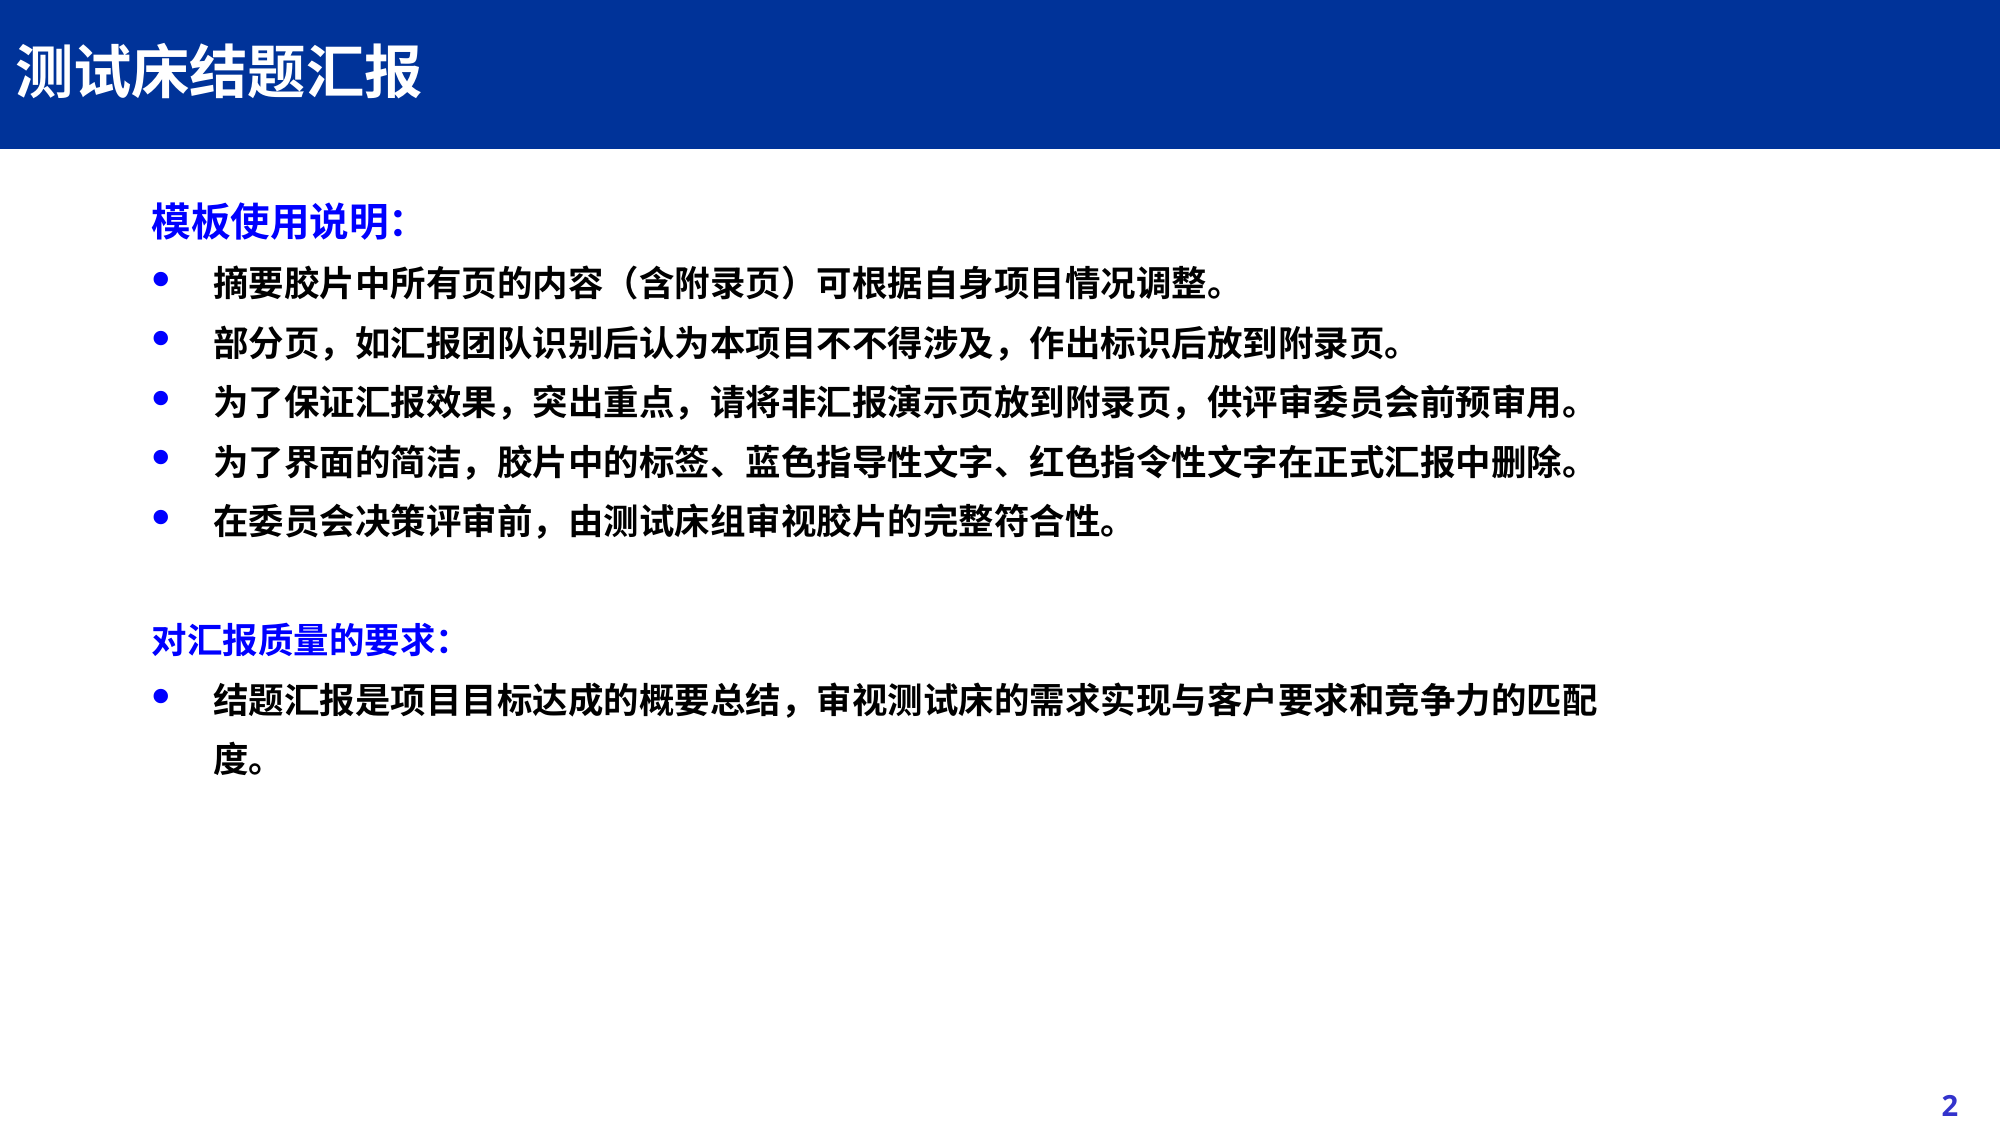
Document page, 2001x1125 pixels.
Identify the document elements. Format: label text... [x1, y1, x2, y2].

text_box 模板使用说明： 摘要胶片中所有页的内容（含附录页）可根据自身项目情况调整。 部分页，如汇报团队识别后认为本项目不不得涉及，作出标识后放到附录页。 为了保证汇报效果，突出重点，请将非汇报演示页放到附录页，供评审委员会前预审用。 为了界面的简洁，胶片中的标签、蓝色指导性文字、红色指令性文字在正式汇报中删除。 在委员会决策评审前，由测试床组审视胶片的完整符合性。 对汇报质量的要求： 结题汇报是项目目标达成的概要总结，审视测试床的需求实现与客户要求和竞争力的匹配度。 [135, 169, 1640, 788]
title 测试床结题汇报 [0, 0, 2000, 145]
